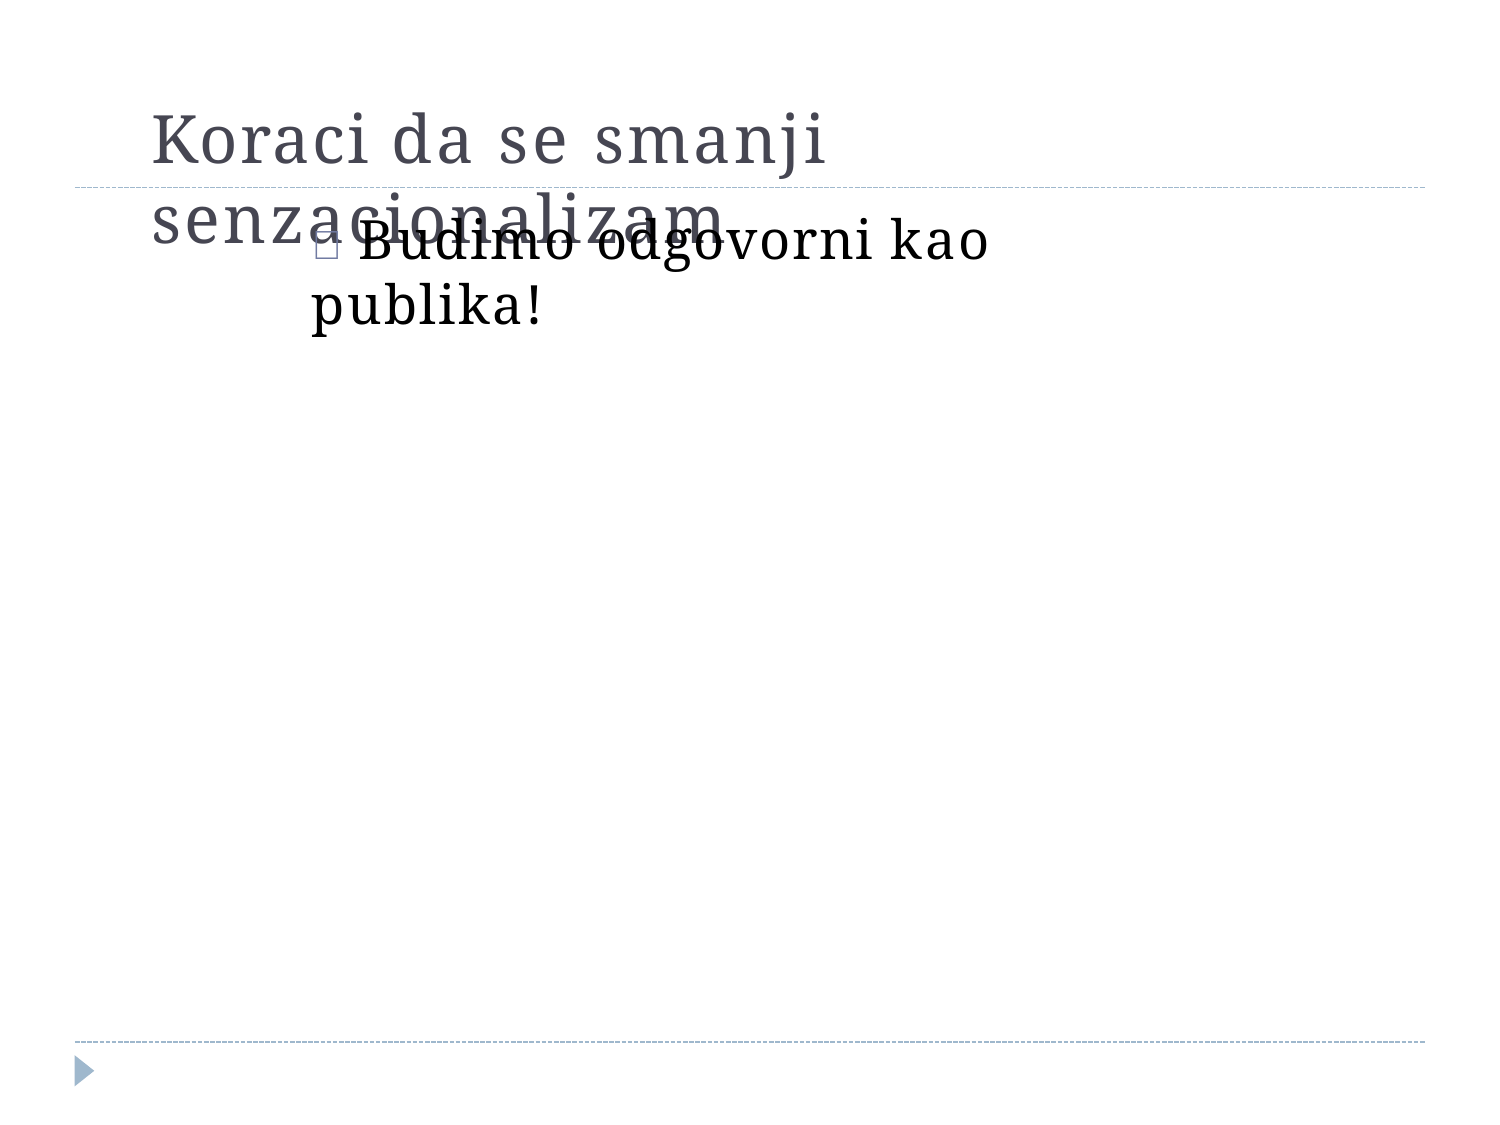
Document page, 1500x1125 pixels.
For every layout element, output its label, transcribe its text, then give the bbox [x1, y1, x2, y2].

text_box Koraci da se smanji senzacionalizam [149, 94, 1350, 257]
text_box  Budimo odgovorni kao publika! [309, 202, 1190, 336]
